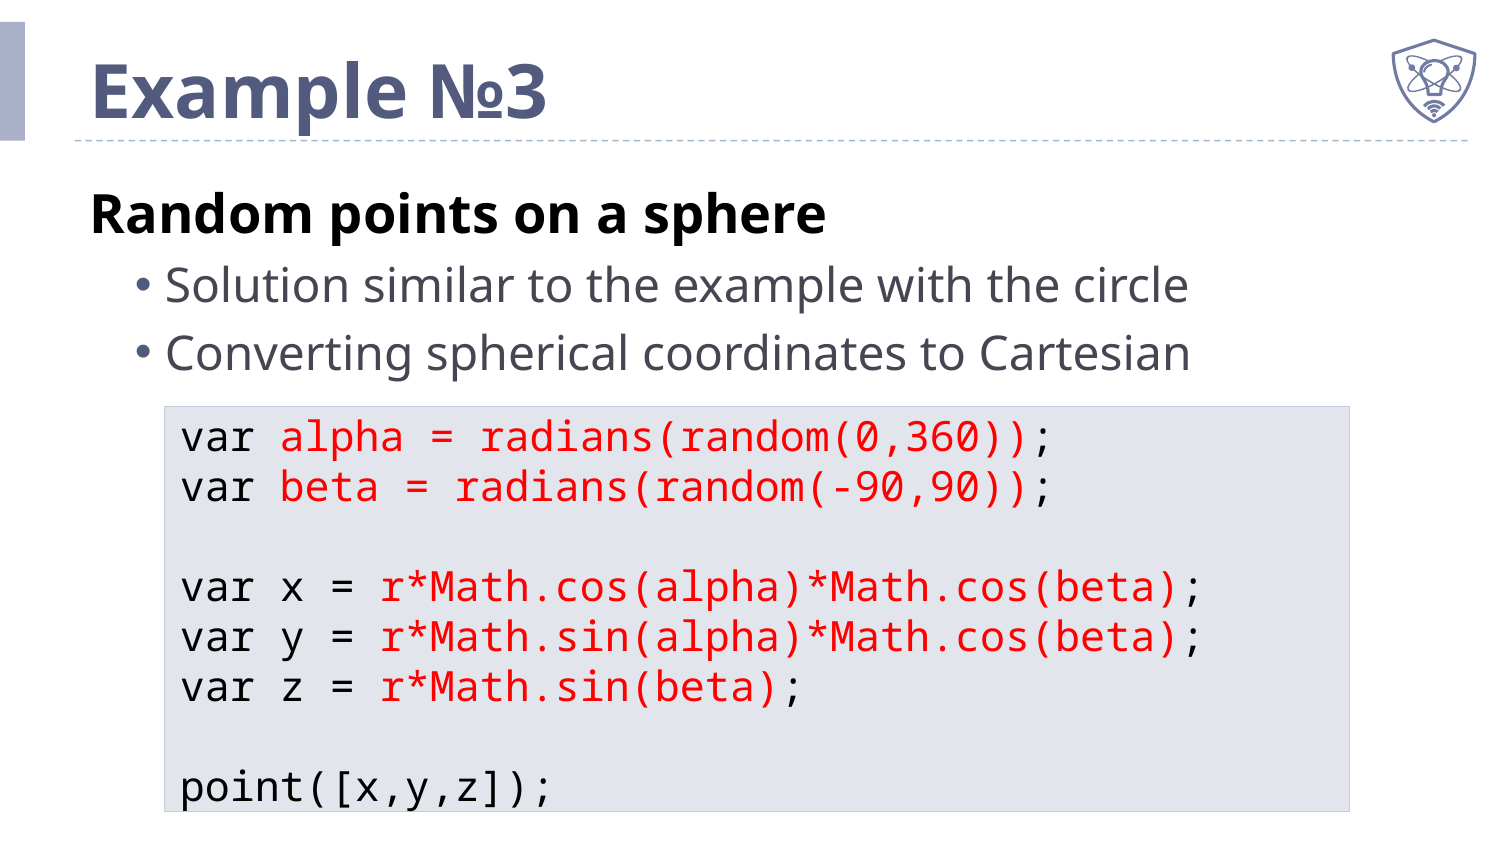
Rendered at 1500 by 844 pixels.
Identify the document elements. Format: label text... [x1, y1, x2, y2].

title Example №3 [75, 18, 1475, 141]
text_box var alpha = radians(random(0,360)); var beta = radians(random(-90,90)); var x = r*Math.cos(alpha)*Math.cos(beta); var y = r*Math.sin(alpha)*Math.cos(beta); var z = r*Math.sin(beta); point([x,y,z]); [164, 406, 1350, 812]
list Random points on a sphere Solution similar to the example with the circle Converting spherical coordinates to Cartesian [75, 171, 1475, 835]
